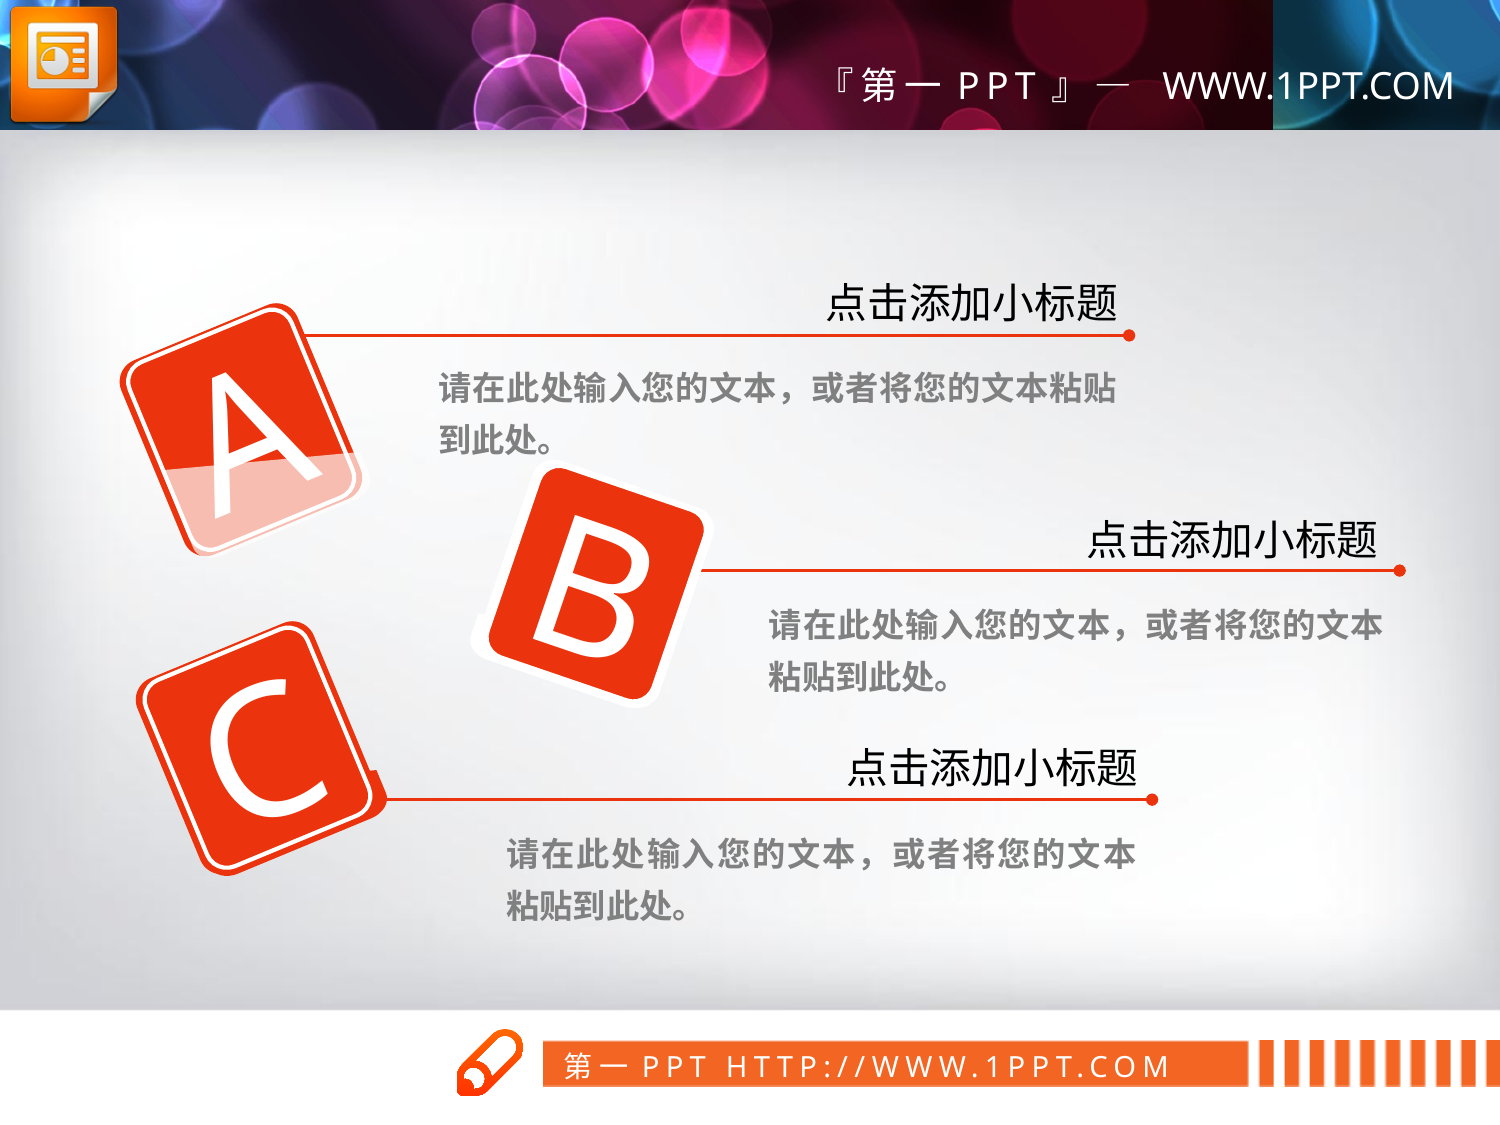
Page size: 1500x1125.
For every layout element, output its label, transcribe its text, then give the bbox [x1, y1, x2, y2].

text_box 点击添加小标题 [988, 515, 1379, 569]
text_box 请在此处输入您的文本，或者将您的文本粘贴到此处。 [438, 355, 1118, 460]
text_box 点击添加小标题 [727, 278, 1118, 334]
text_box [145, 324, 365, 535]
text_box 点击添加小标题 [748, 744, 1139, 799]
picture [543, 1040, 1500, 1087]
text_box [161, 642, 381, 853]
text_box 请在此处输入您的文本，或者将您的文本粘贴到此处。 [769, 591, 1386, 696]
text_box 请在此处输入您的文本，或者将您的文本粘贴到此处。 [506, 820, 1138, 926]
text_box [474, 478, 692, 690]
picture [0, 0, 1500, 1012]
